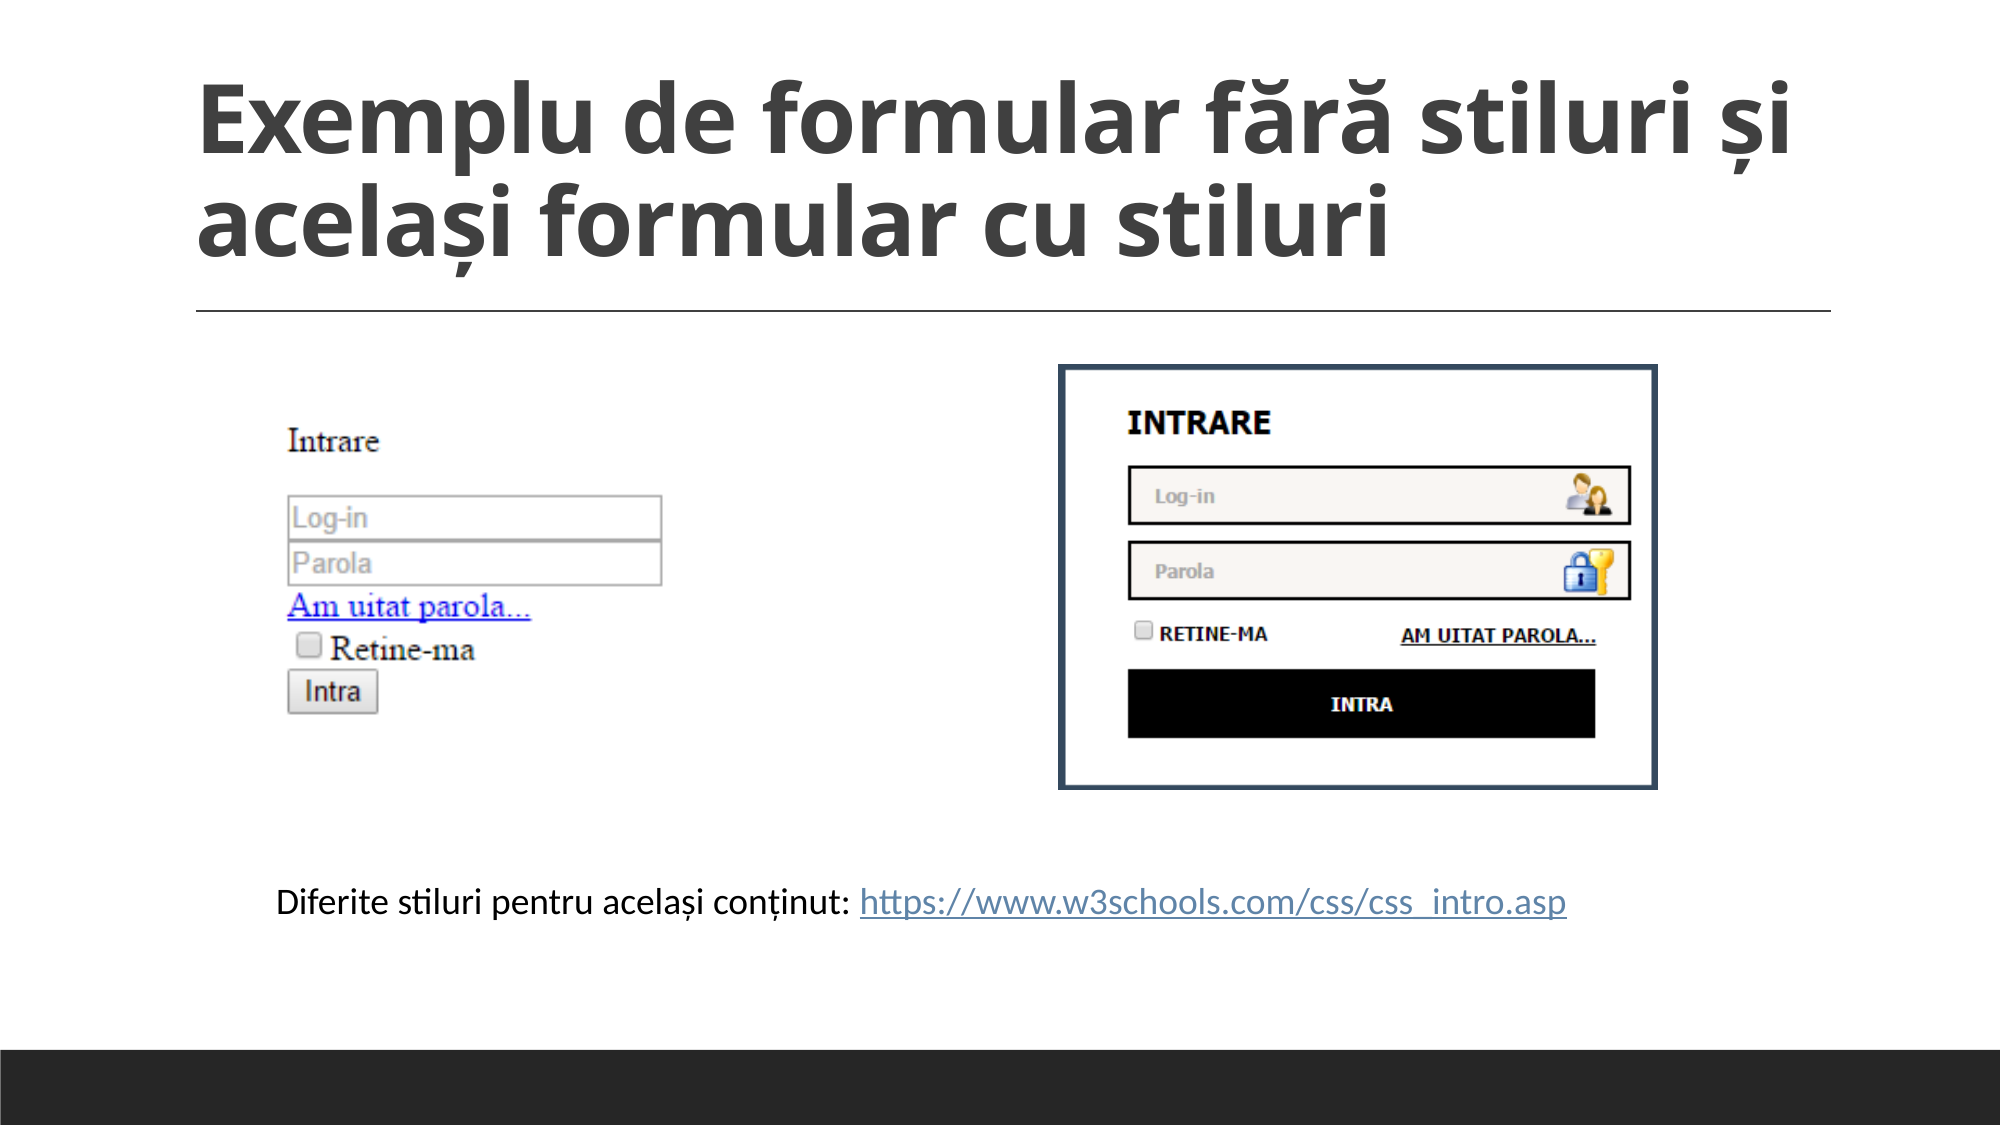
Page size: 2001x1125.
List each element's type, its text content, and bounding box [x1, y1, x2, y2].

picture [1057, 364, 1659, 791]
text_box Diferite stiluri pentru același conținut: https://www.w3schools.com/css/css_intro.asp [261, 869, 1671, 930]
title Exemplu de formular fără stiluri și același formular cu stiluri [180, 47, 1830, 285]
picture [275, 411, 715, 744]
